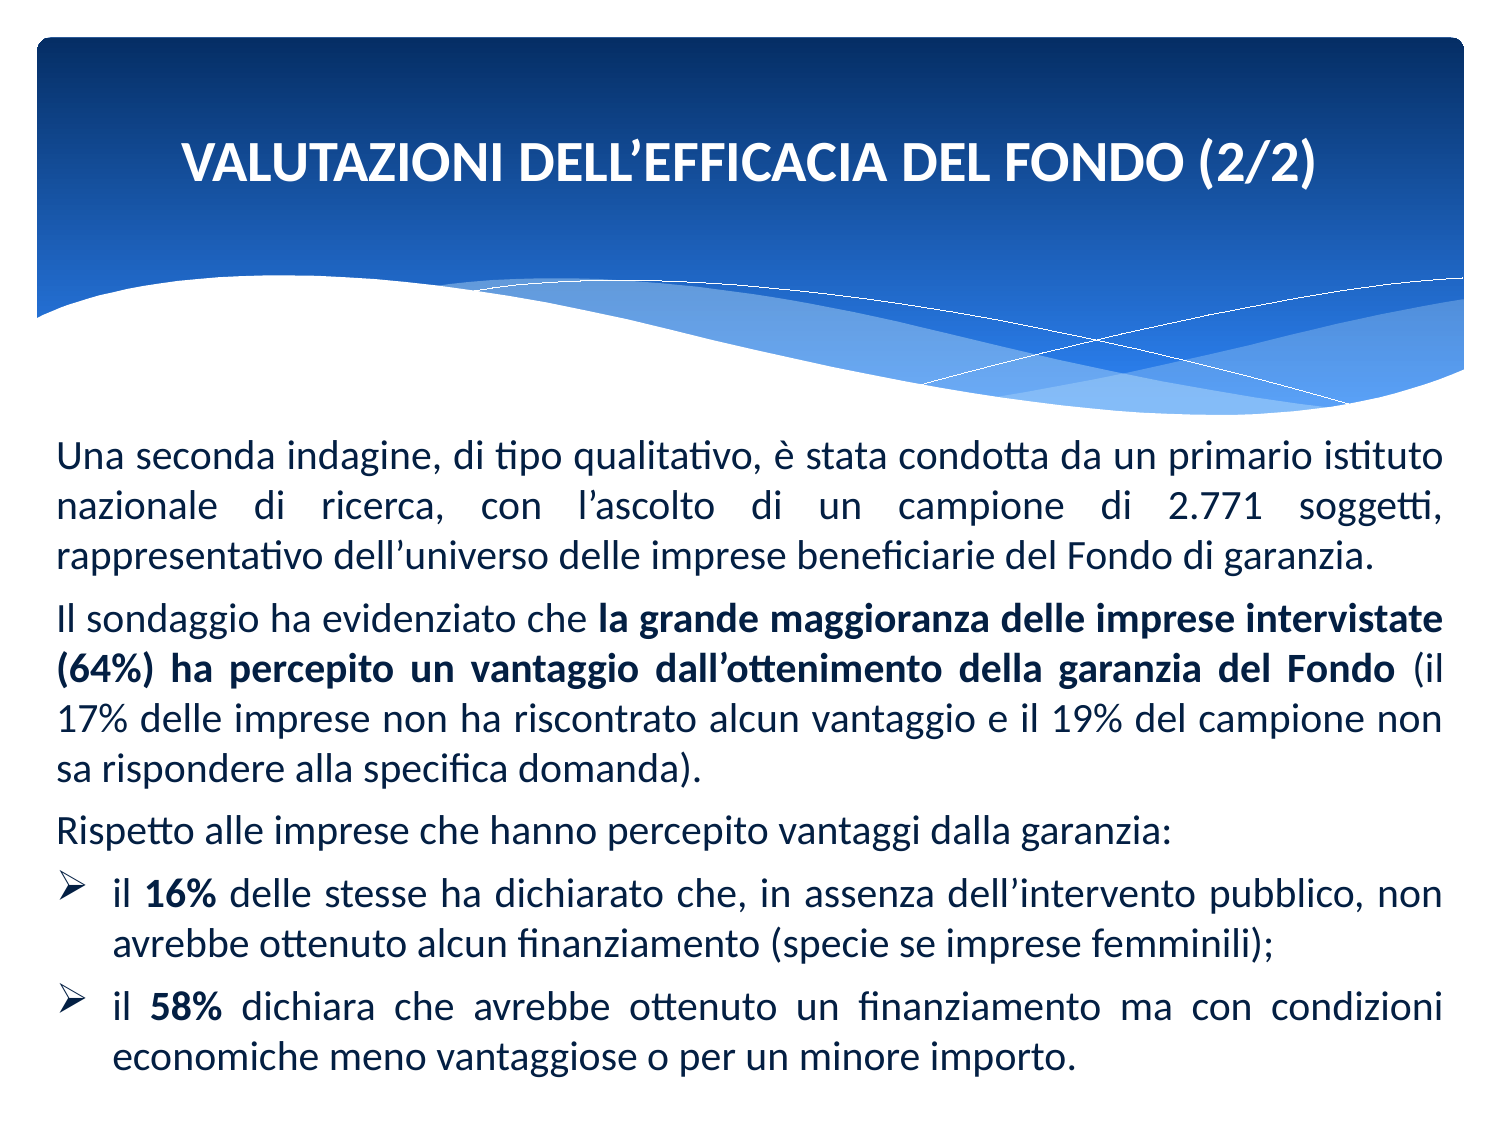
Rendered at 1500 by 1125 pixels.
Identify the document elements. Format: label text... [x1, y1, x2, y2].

title VALUTAZIONI DELL’EFFICACIA DEL FONDO (2/2) [75, 55, 1425, 261]
text_box Una seconda indagine, di tipo qualitativo, è stata condotta da un primario istituto nazionale di ricerca, con l’ascolto di un campione di 2.771 soggetti, rappresentativo dell’universo delle imprese beneficiarie del Fondo di garanzia. Il sondaggio ha evidenziato che la grande maggioranza delle imprese intervistate (64%) ha percepito un vantaggio dall’ottenimento della garanzia del Fondo (il 17% delle imprese non ha riscontrato alcun vantaggio e il 19% del campione non sa rispondere alla specifica domanda). Rispetto alle imprese che hanno percepito vantaggi dalla garanzia: il 16% delle stesse ha dichiarato che, in assenza dell’intervento pubblico, non avrebbe ottenuto alcun finanziamento (specie se imprese femminili); il 58% dichiara che avrebbe ottenuto un finanziamento ma con condizioni economiche meno vantaggiose o per un minore importo. [41, 420, 1459, 1086]
